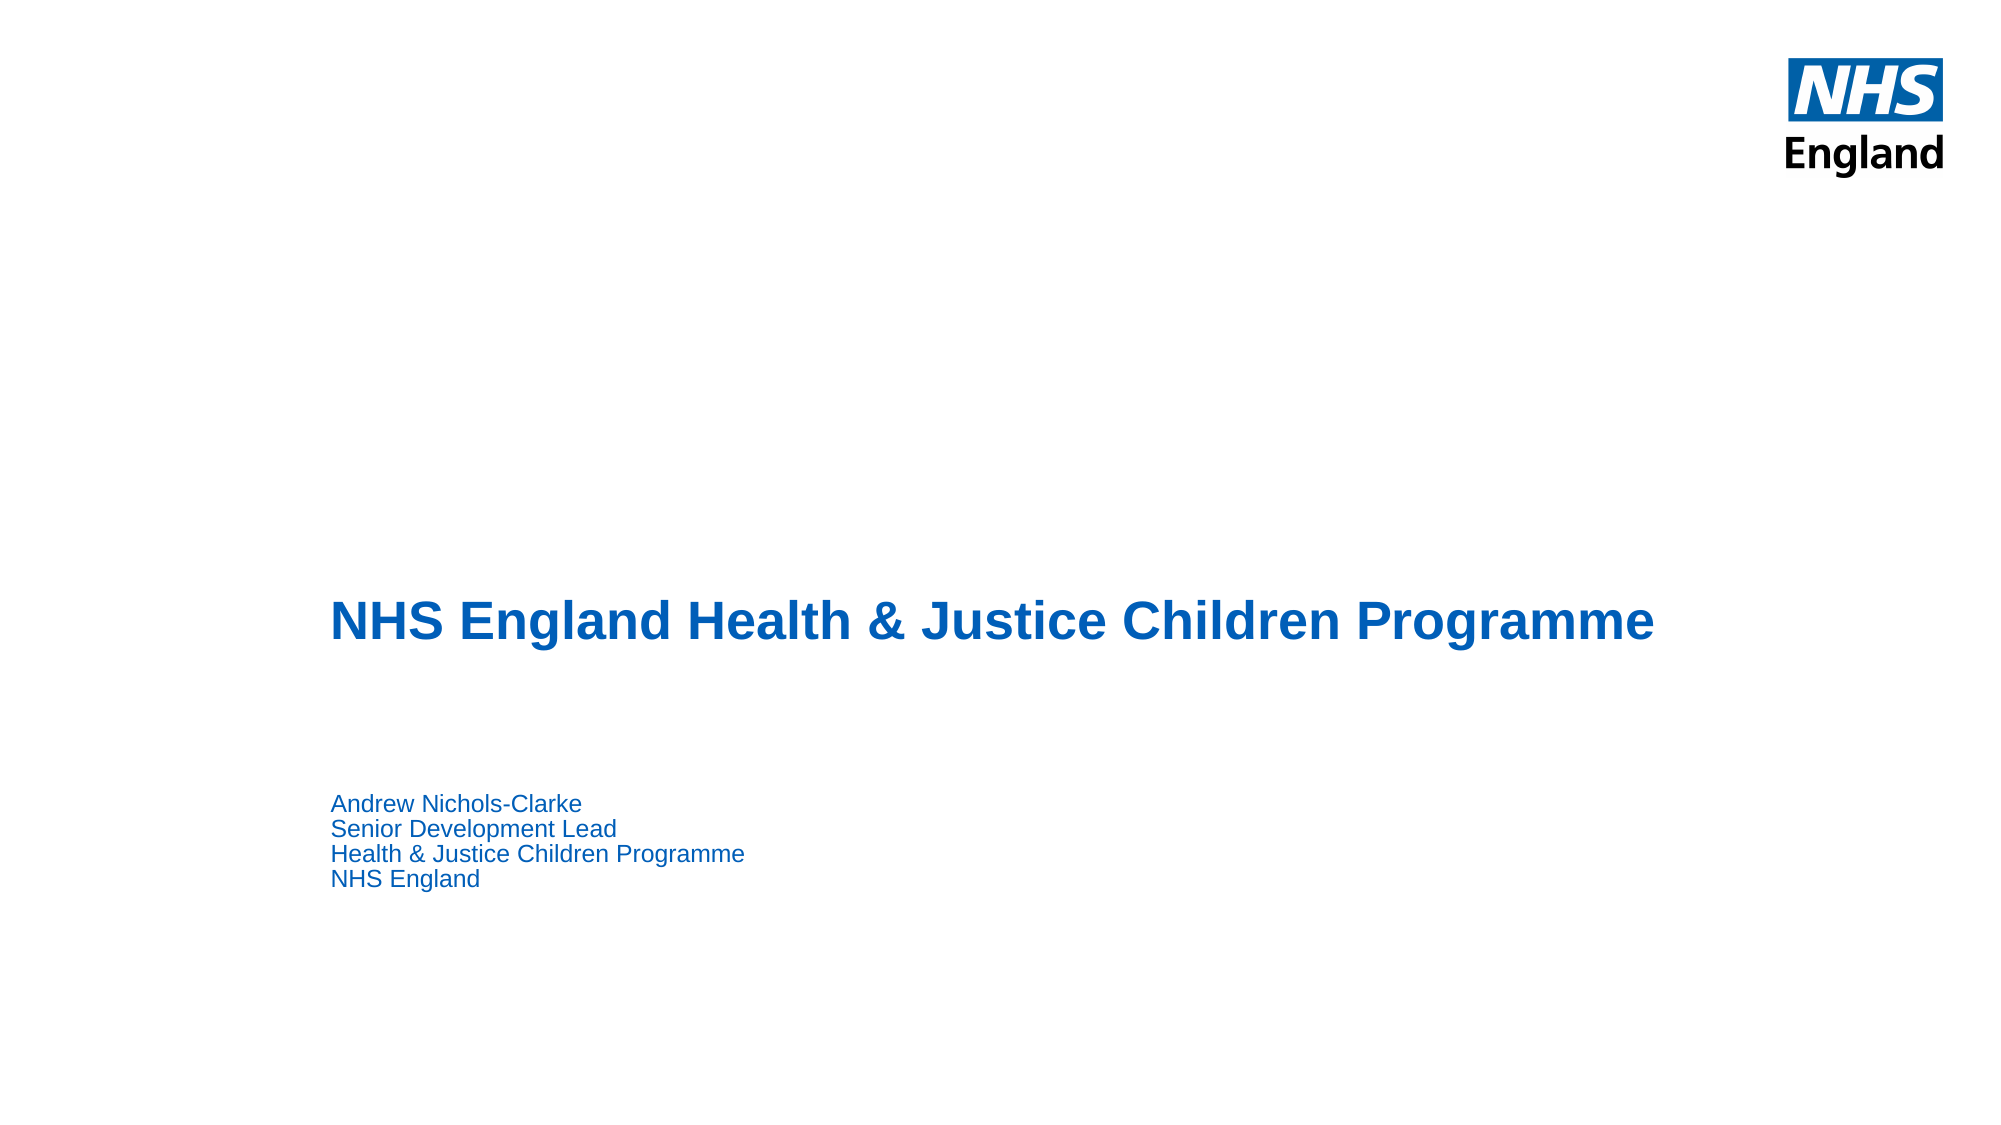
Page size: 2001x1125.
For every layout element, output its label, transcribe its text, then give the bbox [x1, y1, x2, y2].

picture [1786, 58, 1943, 178]
title NHS England Health & Justice Children Programme Andrew Nichols-Clarke Senior Development Lead Health & Justice Children Programme NHS England [315, 533, 1685, 928]
